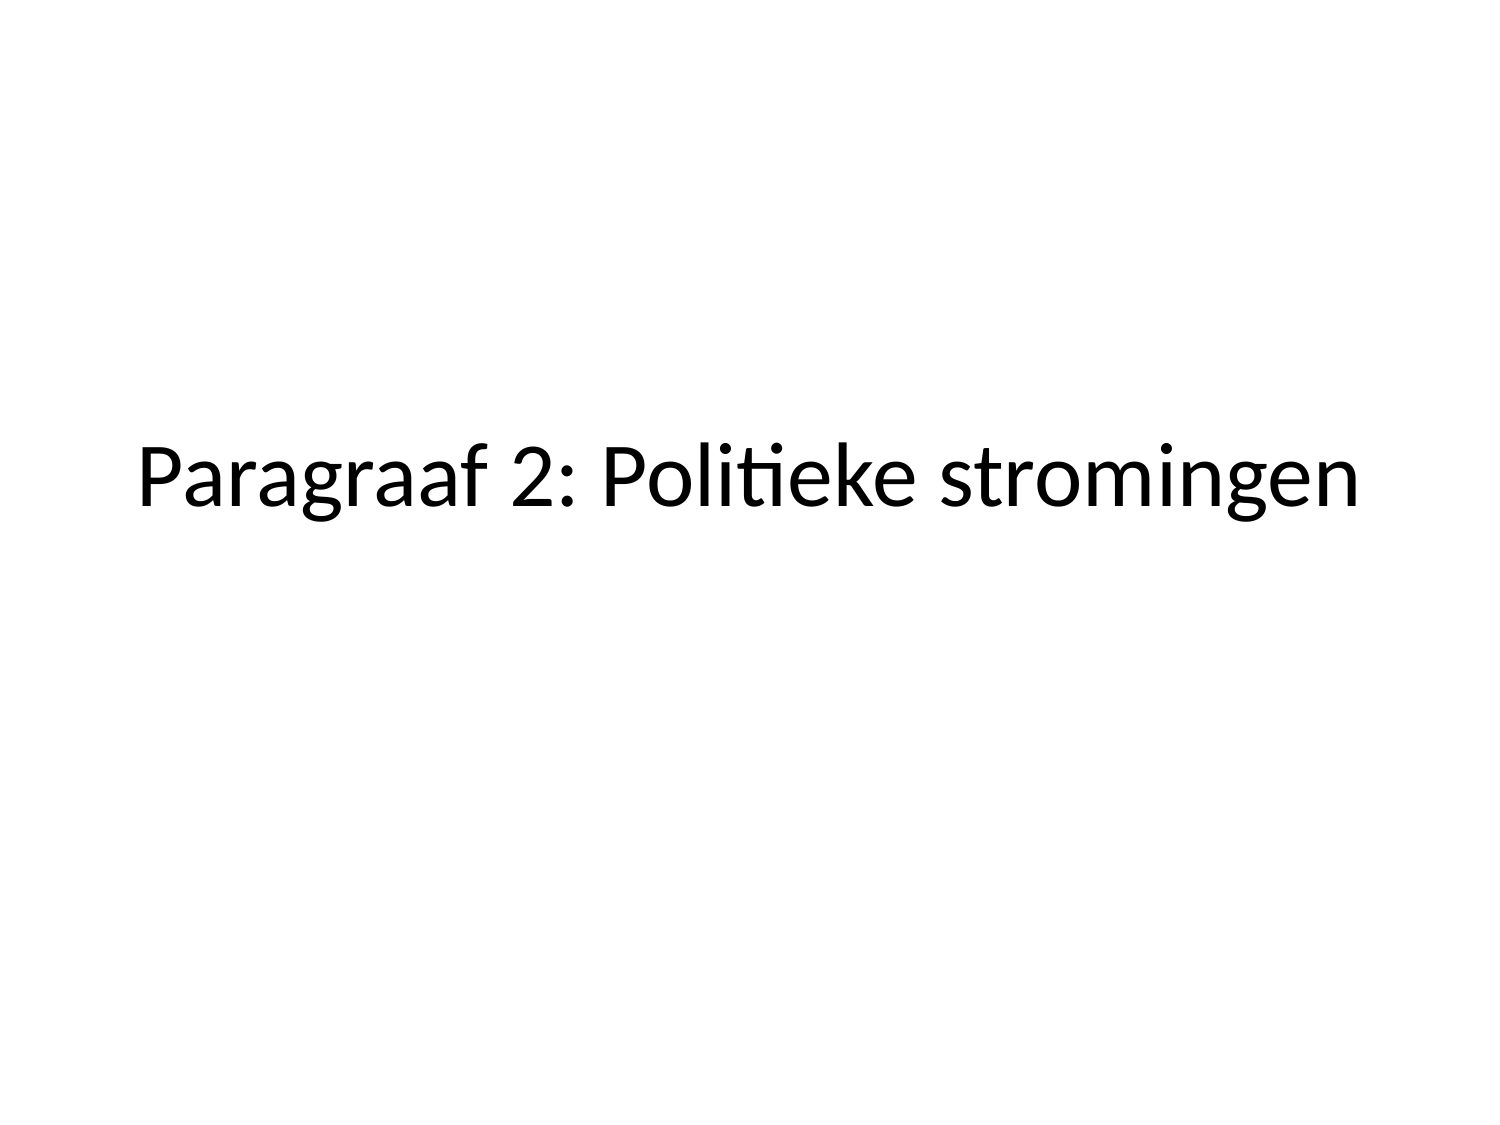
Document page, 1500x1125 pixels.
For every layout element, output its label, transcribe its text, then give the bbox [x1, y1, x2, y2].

title Paragraaf 2: Politieke stromingen [112, 349, 1388, 591]
